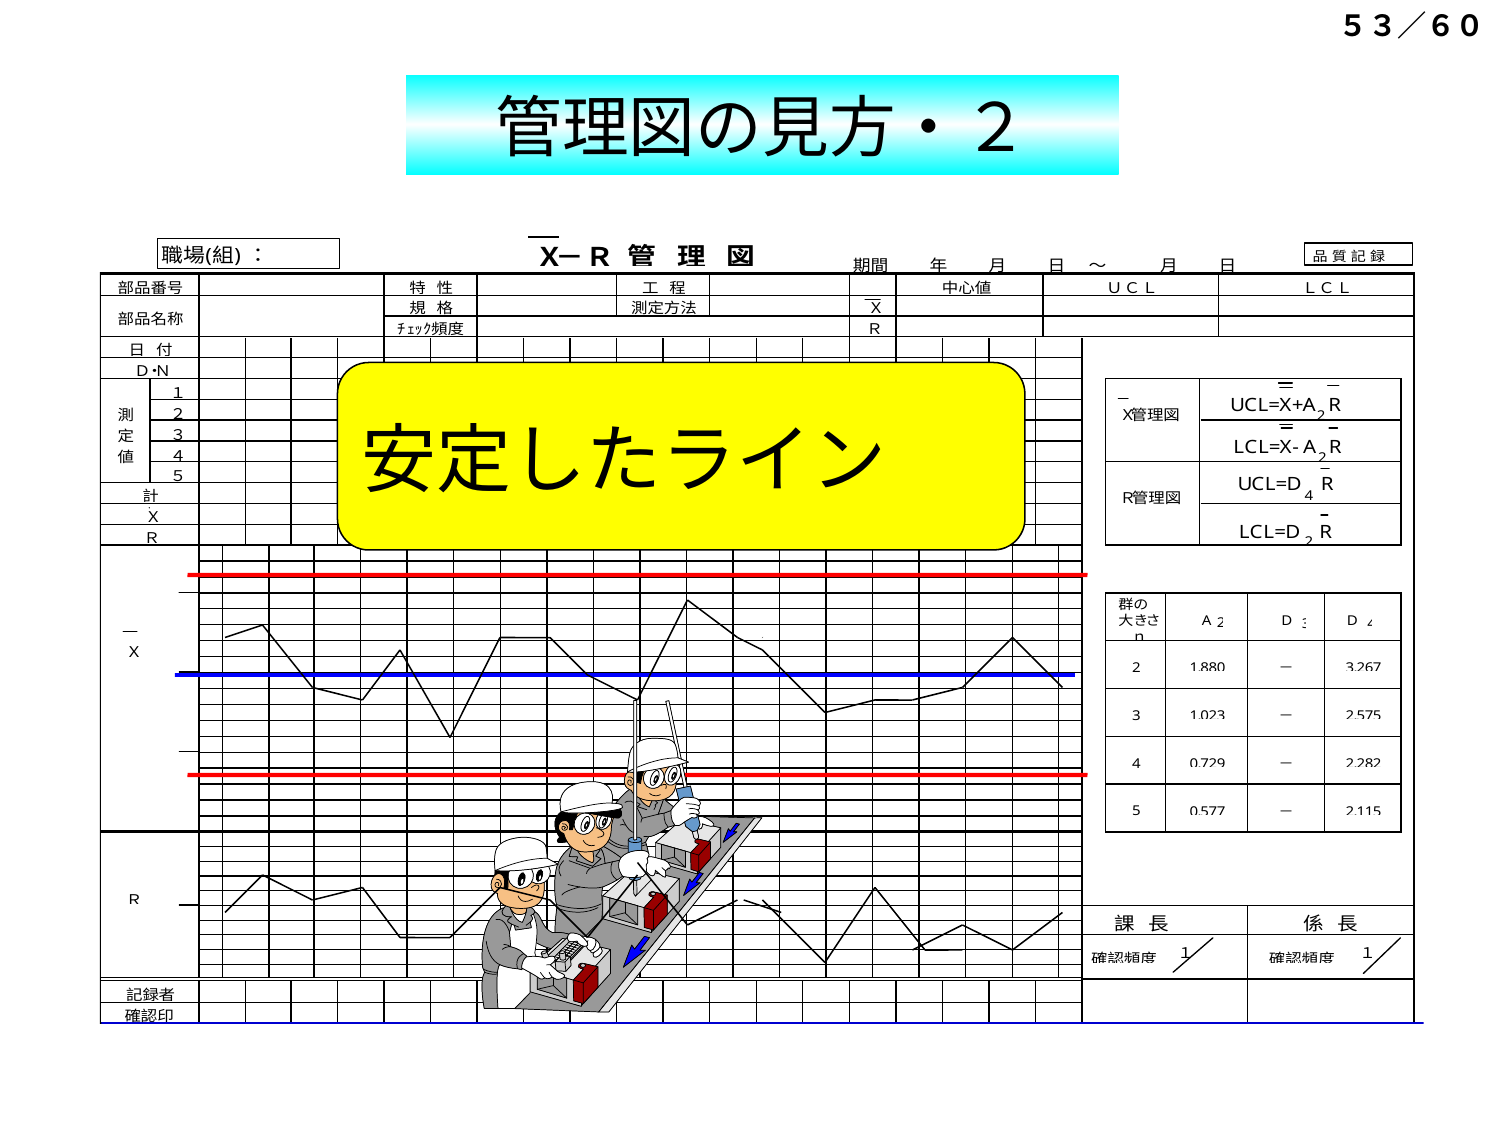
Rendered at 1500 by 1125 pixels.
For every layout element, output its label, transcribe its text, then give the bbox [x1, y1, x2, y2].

picture [477, 699, 763, 1013]
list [99, 212, 1426, 1026]
text_box ５３／６０ [1324, 0, 1500, 85]
title 管理図の見方・２ [406, 75, 1119, 175]
